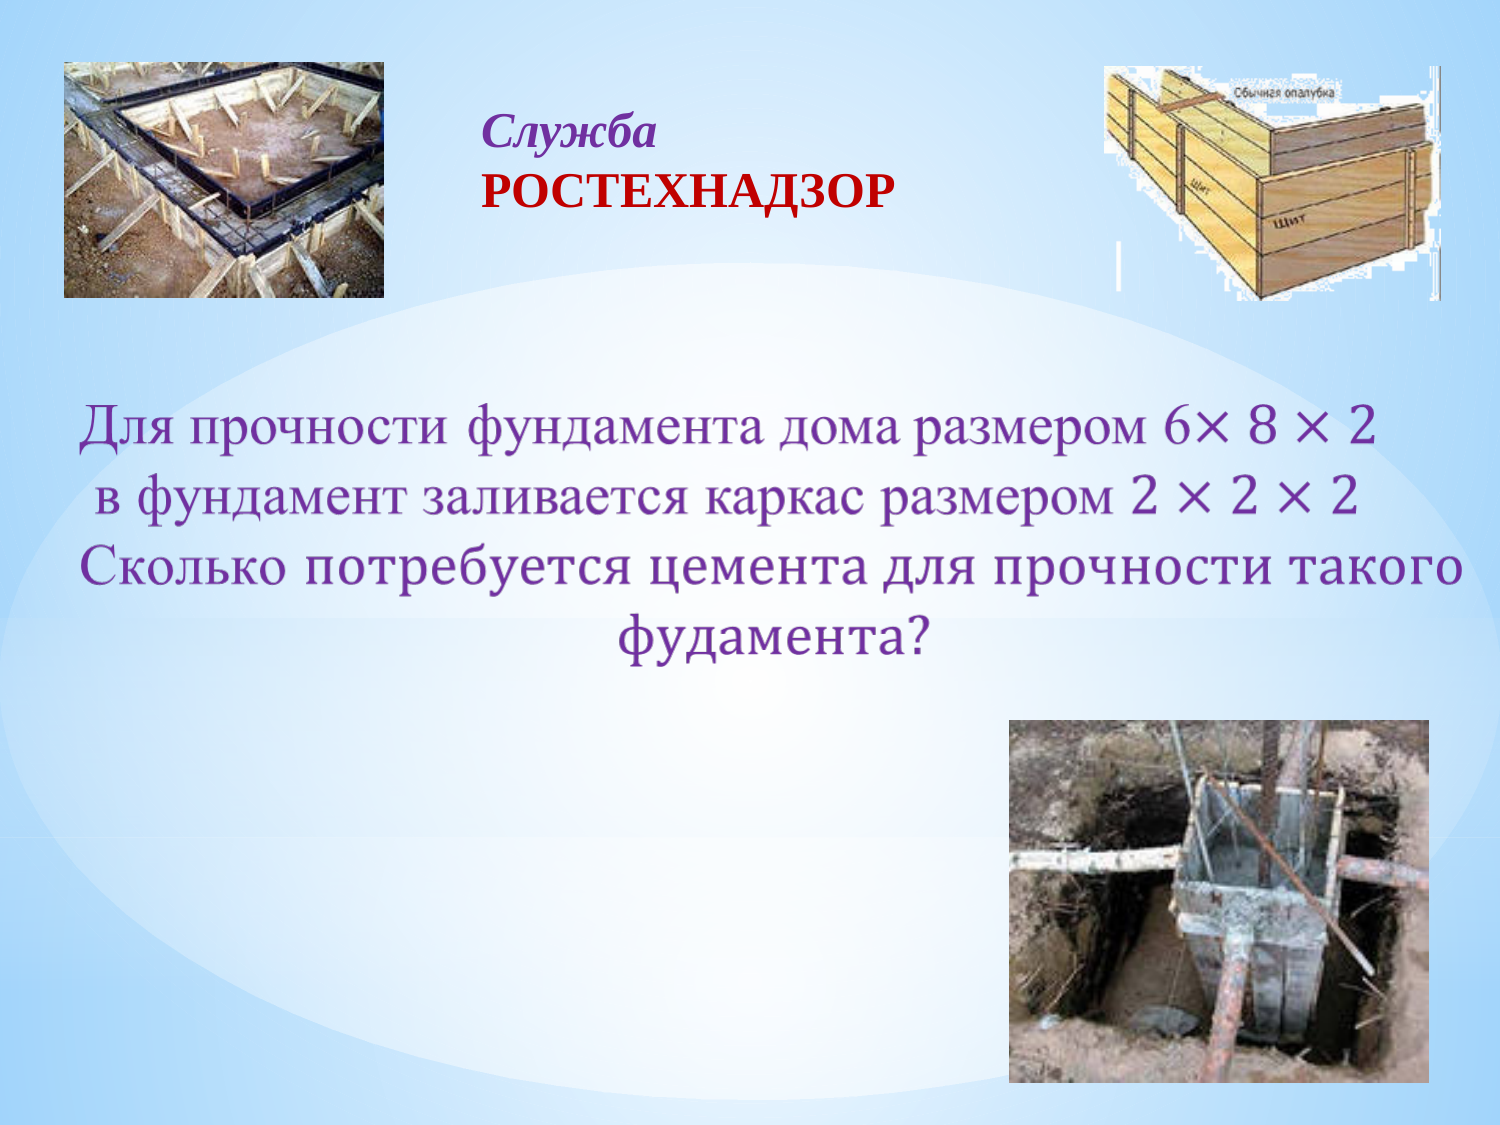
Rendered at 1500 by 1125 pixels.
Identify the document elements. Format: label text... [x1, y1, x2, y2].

picture [1104, 66, 1441, 301]
picture [1009, 719, 1429, 1084]
text_box Служба РОСТЕХНАДЗОР [466, 90, 987, 225]
picture [64, 62, 384, 298]
text_box [64, 380, 1471, 679]
